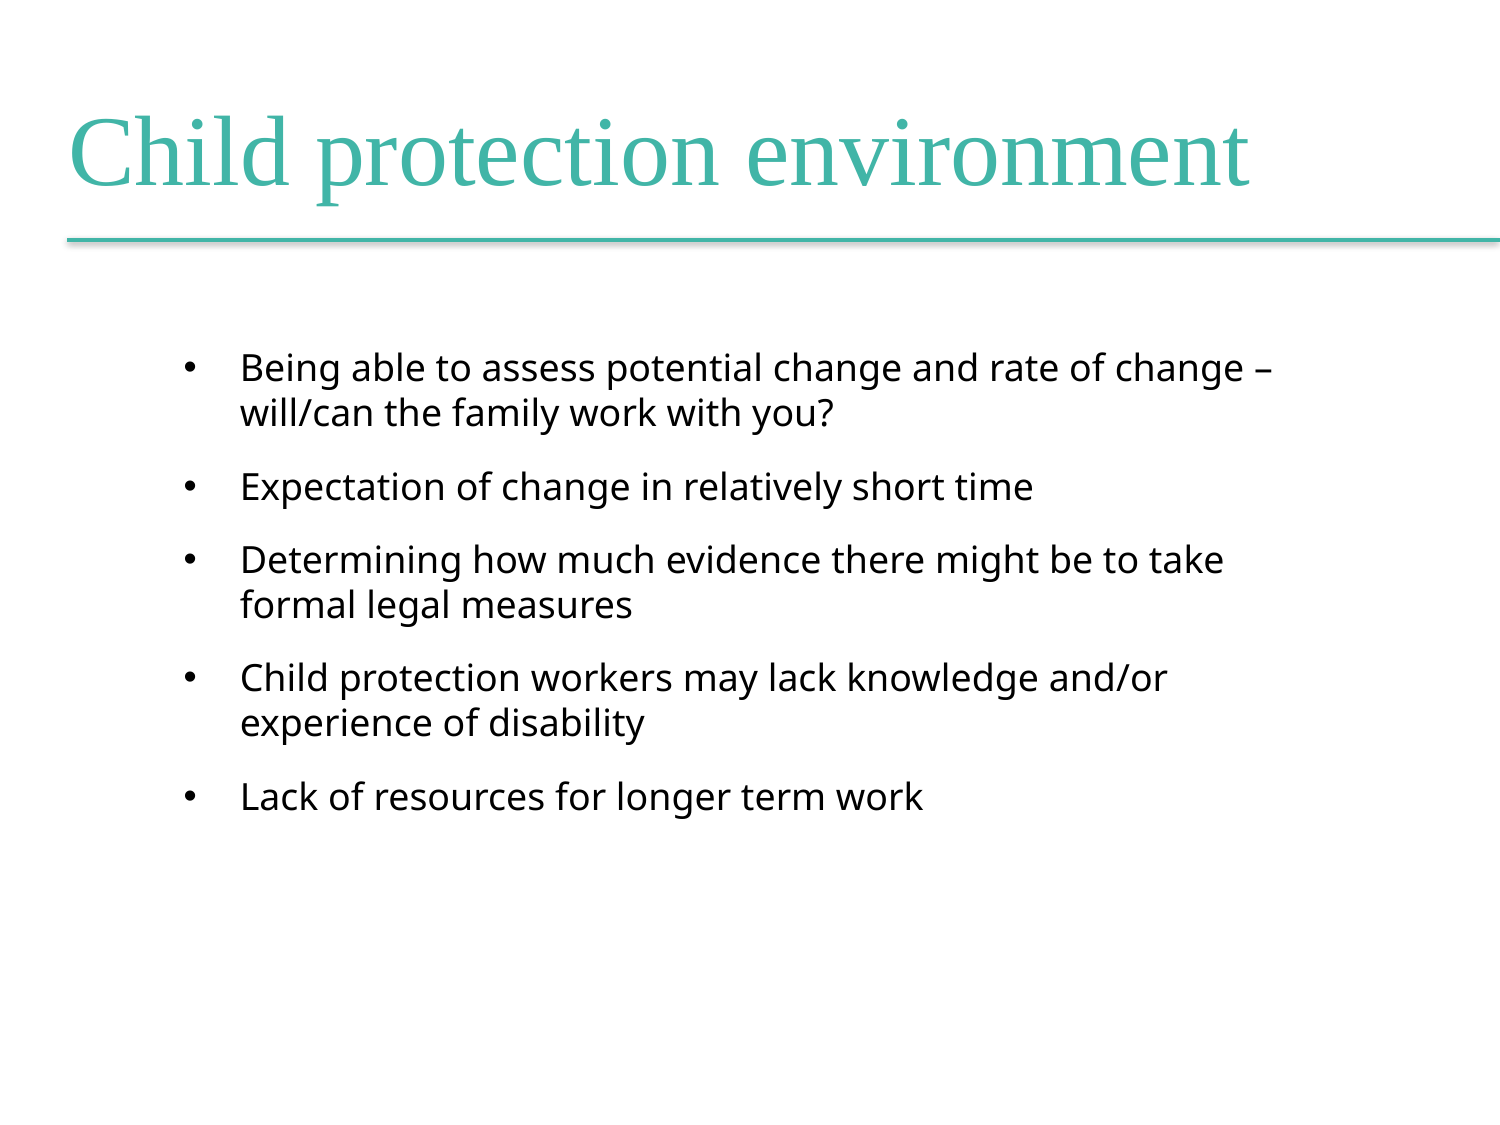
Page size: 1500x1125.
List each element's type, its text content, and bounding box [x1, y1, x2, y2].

text_box Child protection environment [53, 12, 1375, 301]
list Being able to assess potential change and rate of change – will/can the family work with you? Expectation of change in relatively short time Determining how much evidence there might be to take formal legal measures Child protection workers may lack knowledge and/or experience of disability Lack of resources for longer term work [168, 336, 1356, 889]
